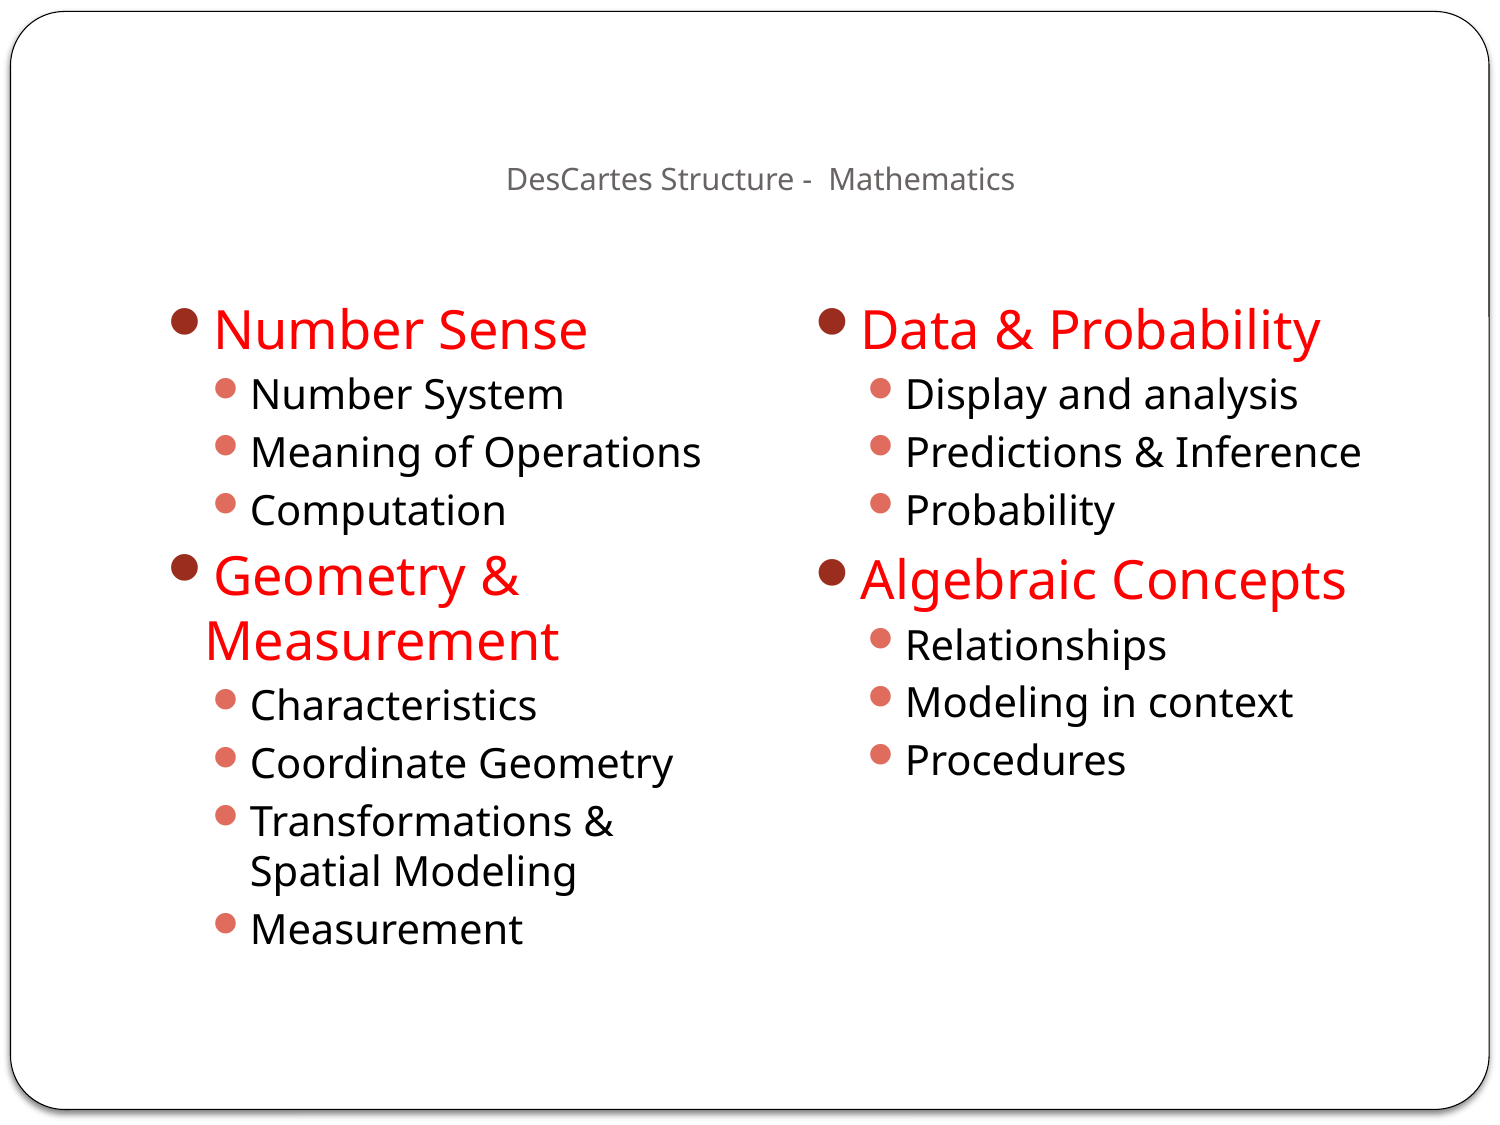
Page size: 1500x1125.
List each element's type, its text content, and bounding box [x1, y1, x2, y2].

list Data & Probability Display and analysis Predictions & Inference Probability Algebraic Concepts Relationships Modeling in context Procedures [800, 287, 1415, 925]
title DesCartes Structure - Mathematics [87, 112, 1425, 213]
list Number Sense Number System Meaning of Operations Computation Geometry & Measurement Characteristics Coordinate Geometry Transformations & Spatial Modeling Measurement [99, 287, 753, 1000]
